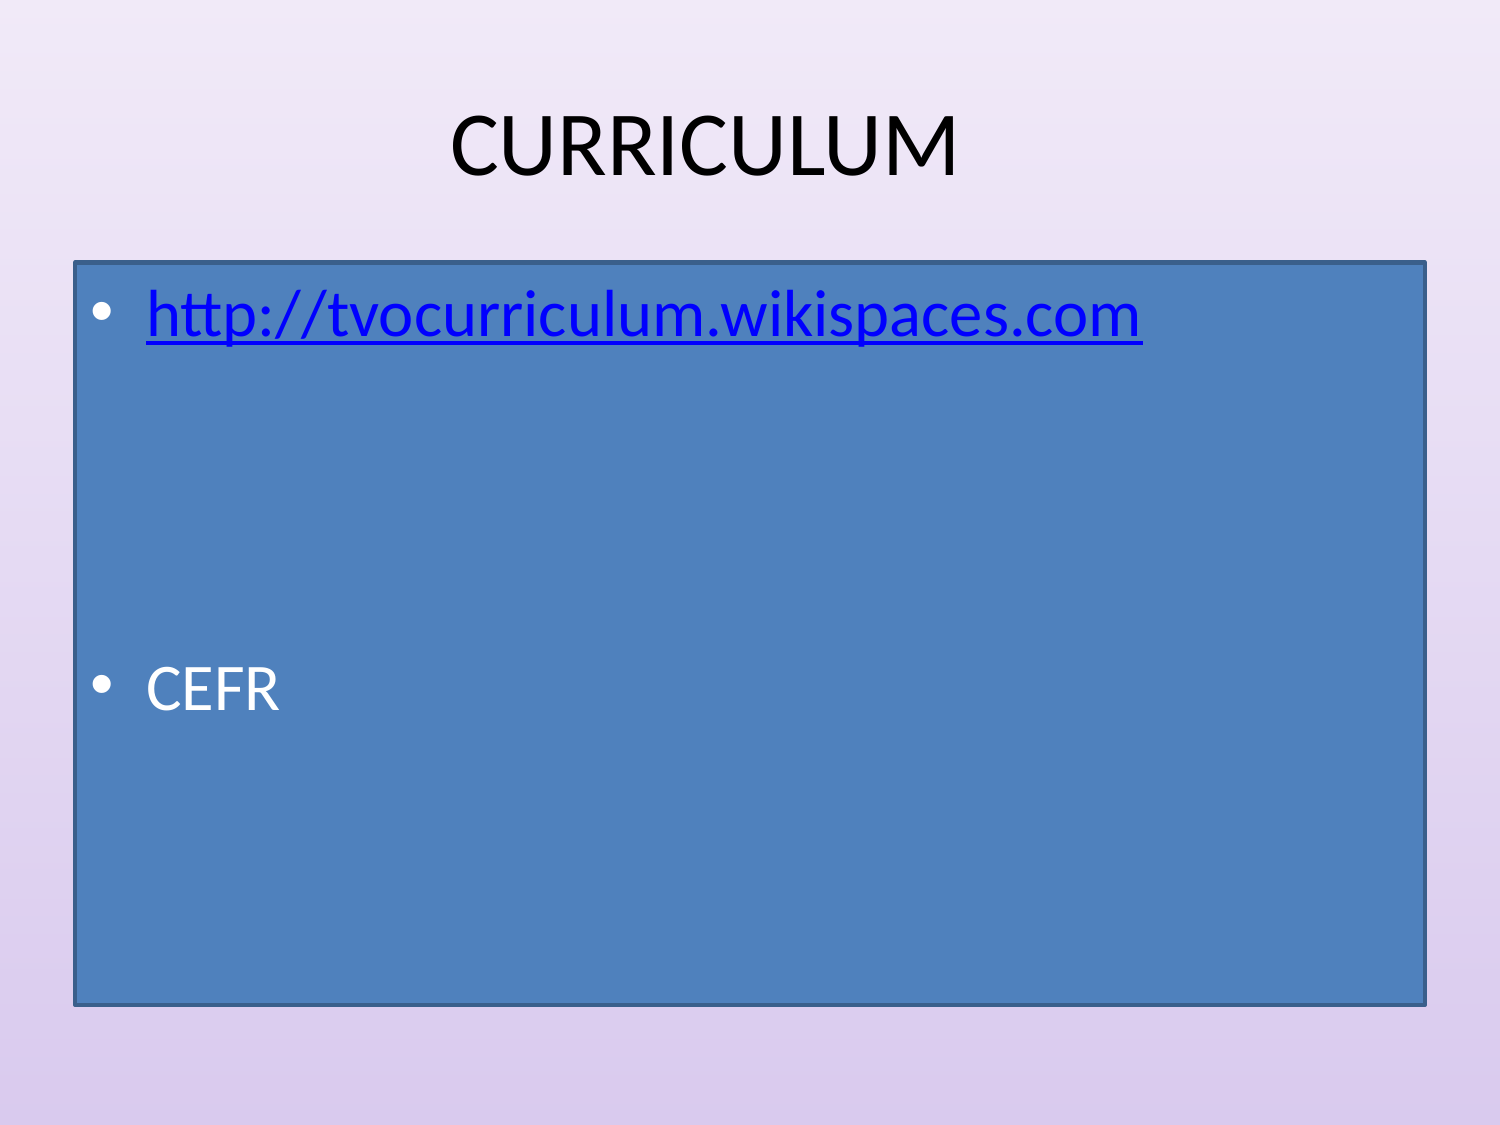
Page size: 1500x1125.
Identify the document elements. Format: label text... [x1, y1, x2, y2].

list http://tvocurriculum.wikispaces.com CEFR [73, 260, 1427, 1007]
title CURRICULUM [75, 45, 1425, 233]
